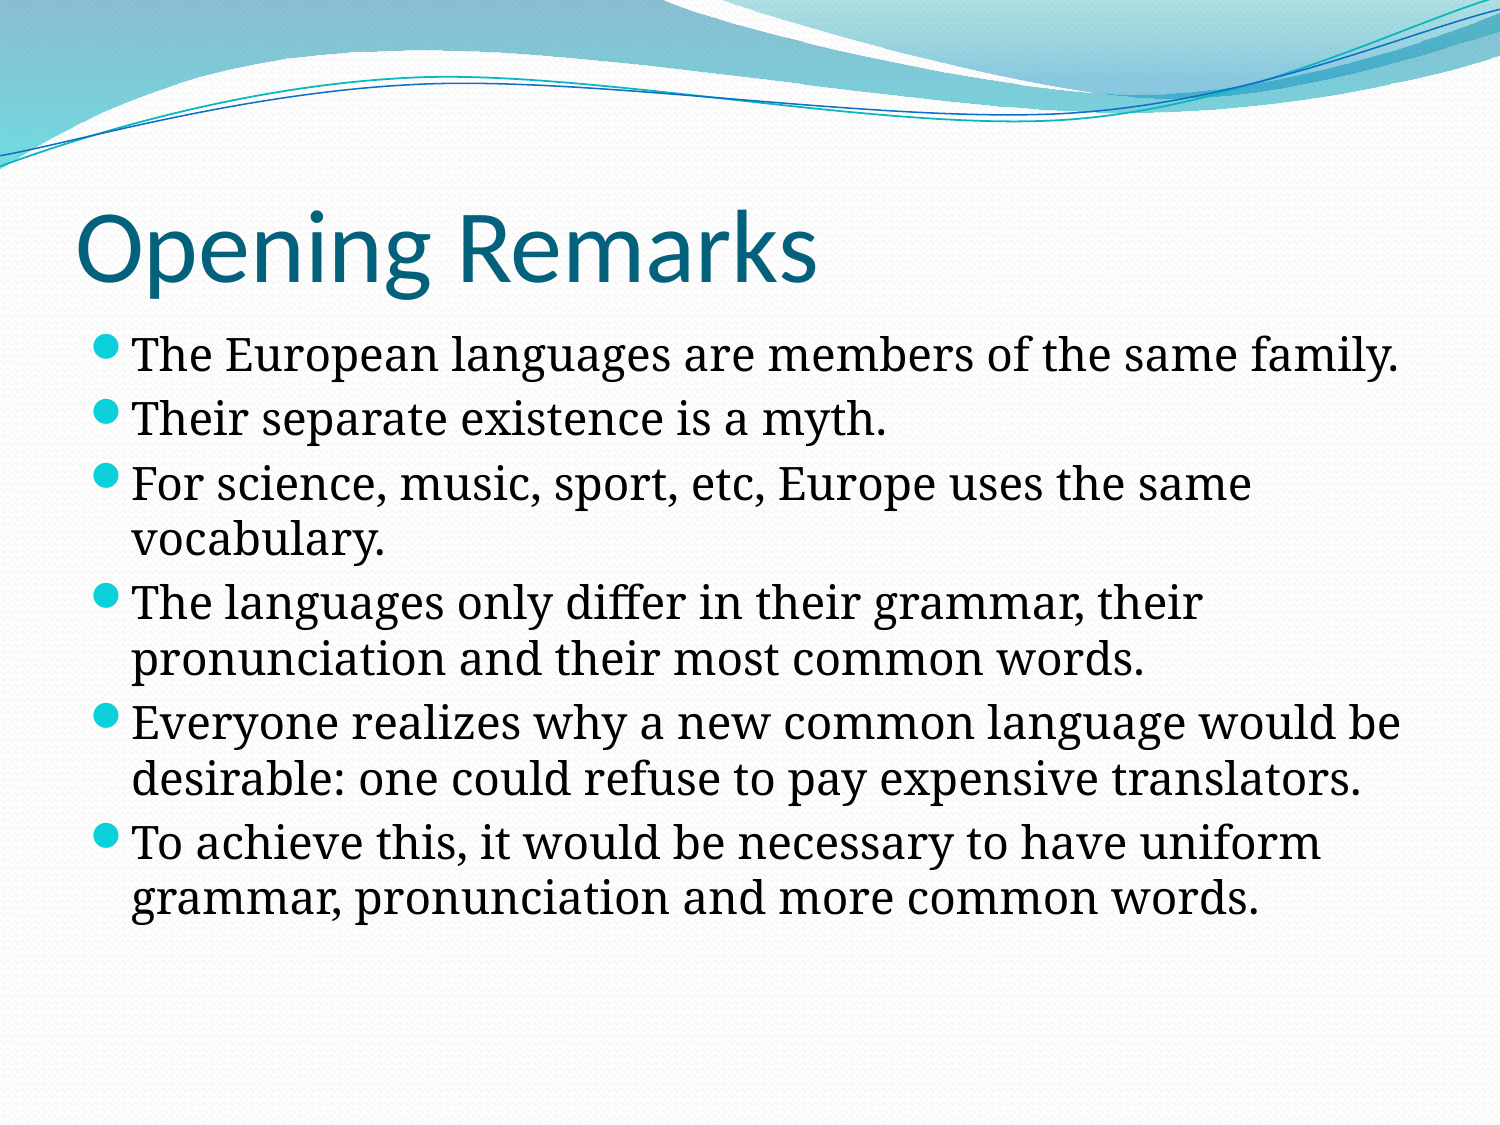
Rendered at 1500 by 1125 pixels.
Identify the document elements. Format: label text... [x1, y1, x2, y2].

list The European languages are members of the same family. Their separate existence is a myth. For science, music, sport, etc, Europe uses the same vocabulary. The languages only differ in their grammar, their pronunciation and their most common words. Everyone realizes why a new common language would be desirable: one could refuse to pay expensive translators. To achieve this, it would be necessary to have uniform grammar, pronunciation and more common words. [75, 317, 1425, 1038]
title Opening Remarks [75, 115, 1425, 303]
